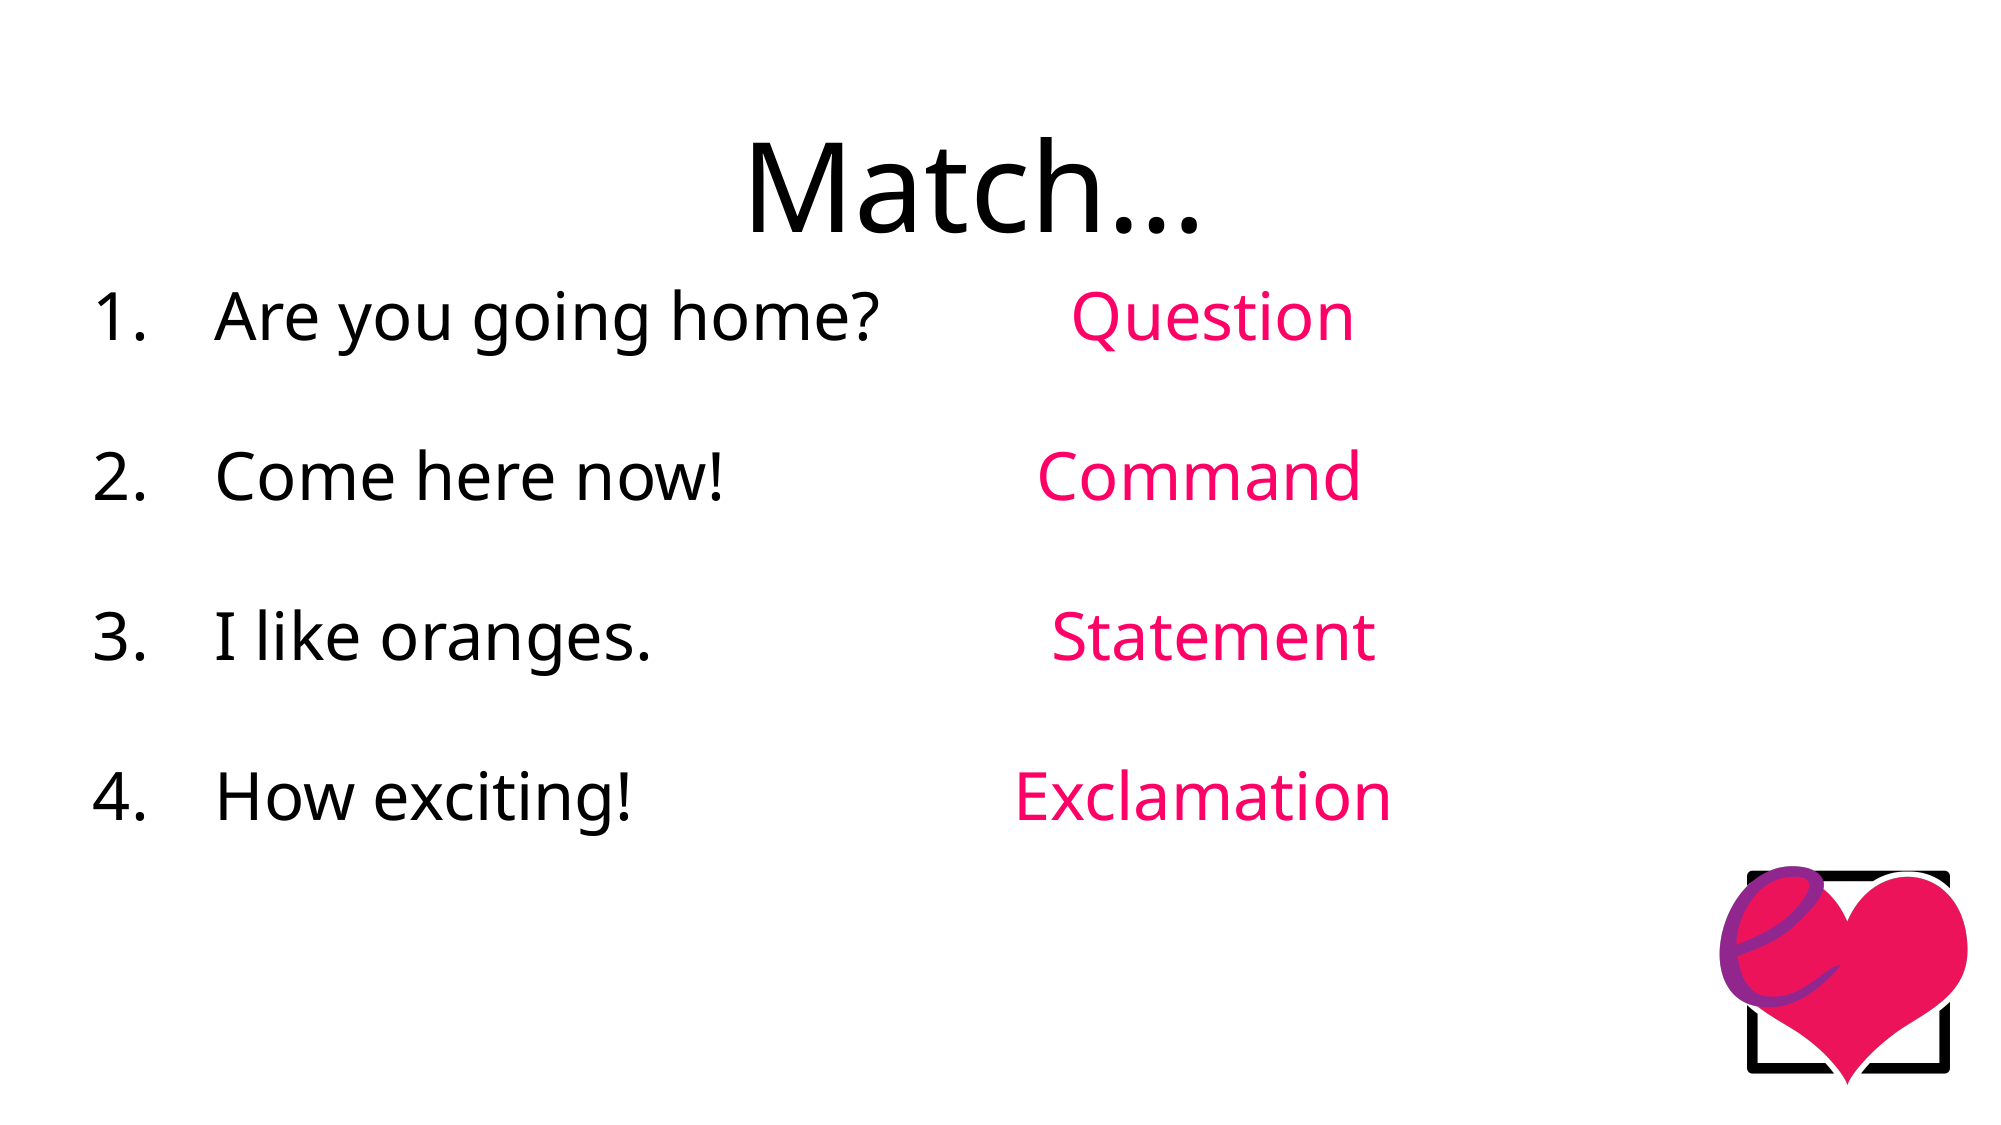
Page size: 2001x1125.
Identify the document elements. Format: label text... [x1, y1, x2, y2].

picture [1717, 845, 1978, 1106]
text_box Match… [306, 99, 1642, 265]
text_box Are you going home? Question Come here now! Command I like oranges. Statement How exciting! Exclamation [78, 266, 1883, 842]
